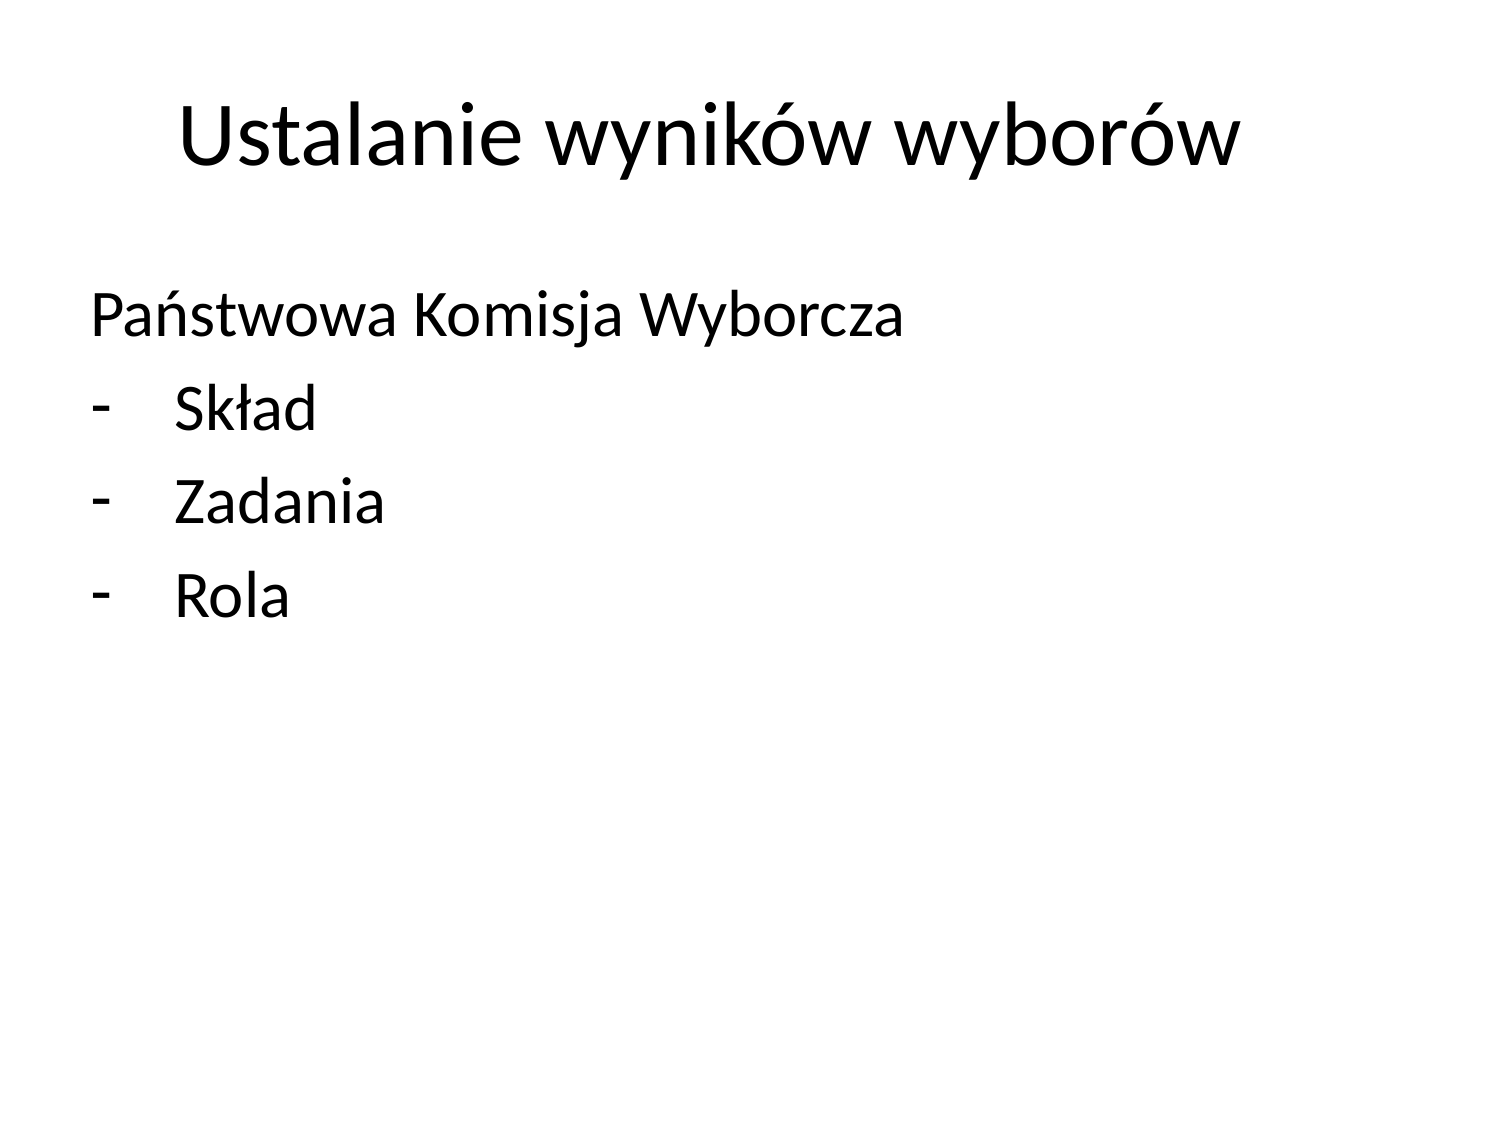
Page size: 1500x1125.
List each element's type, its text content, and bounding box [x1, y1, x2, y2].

list Państwowa Komisja Wyborcza Skład Zadania Rola [75, 262, 1425, 1005]
title Ustalanie wyników wyborów [35, 35, 1386, 223]
